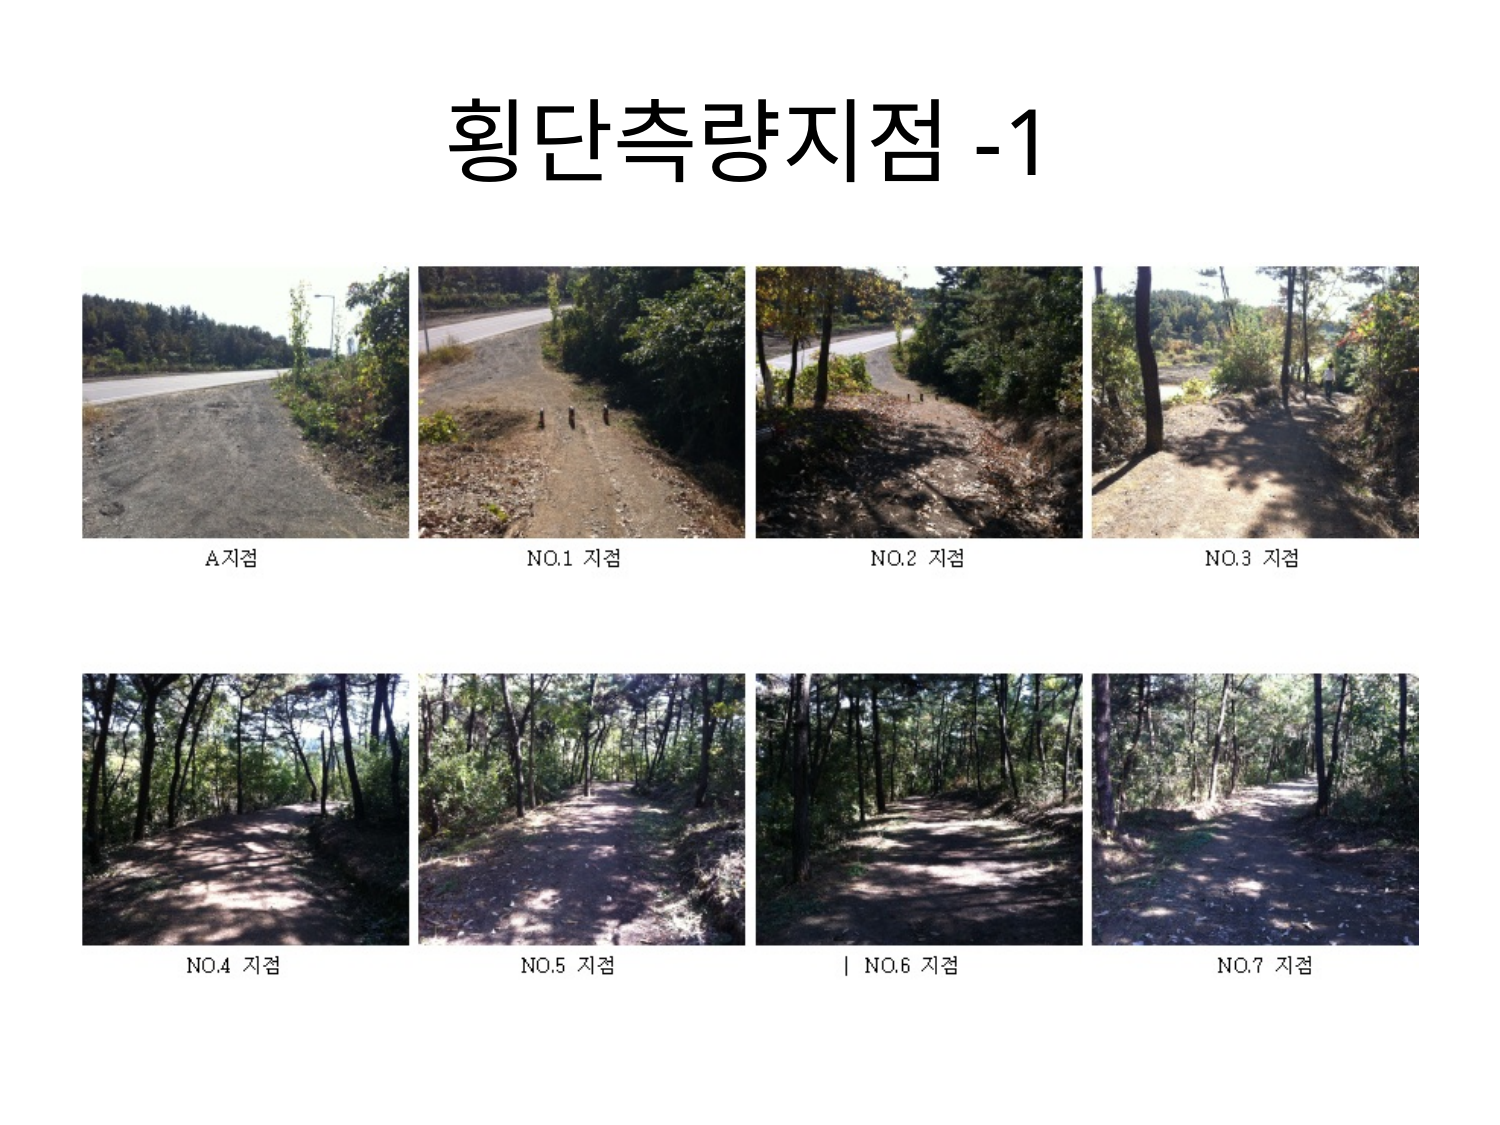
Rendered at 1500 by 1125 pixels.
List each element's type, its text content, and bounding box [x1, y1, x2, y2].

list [81, 262, 1419, 1006]
title 횡단측량지점-1 [75, 45, 1425, 233]
